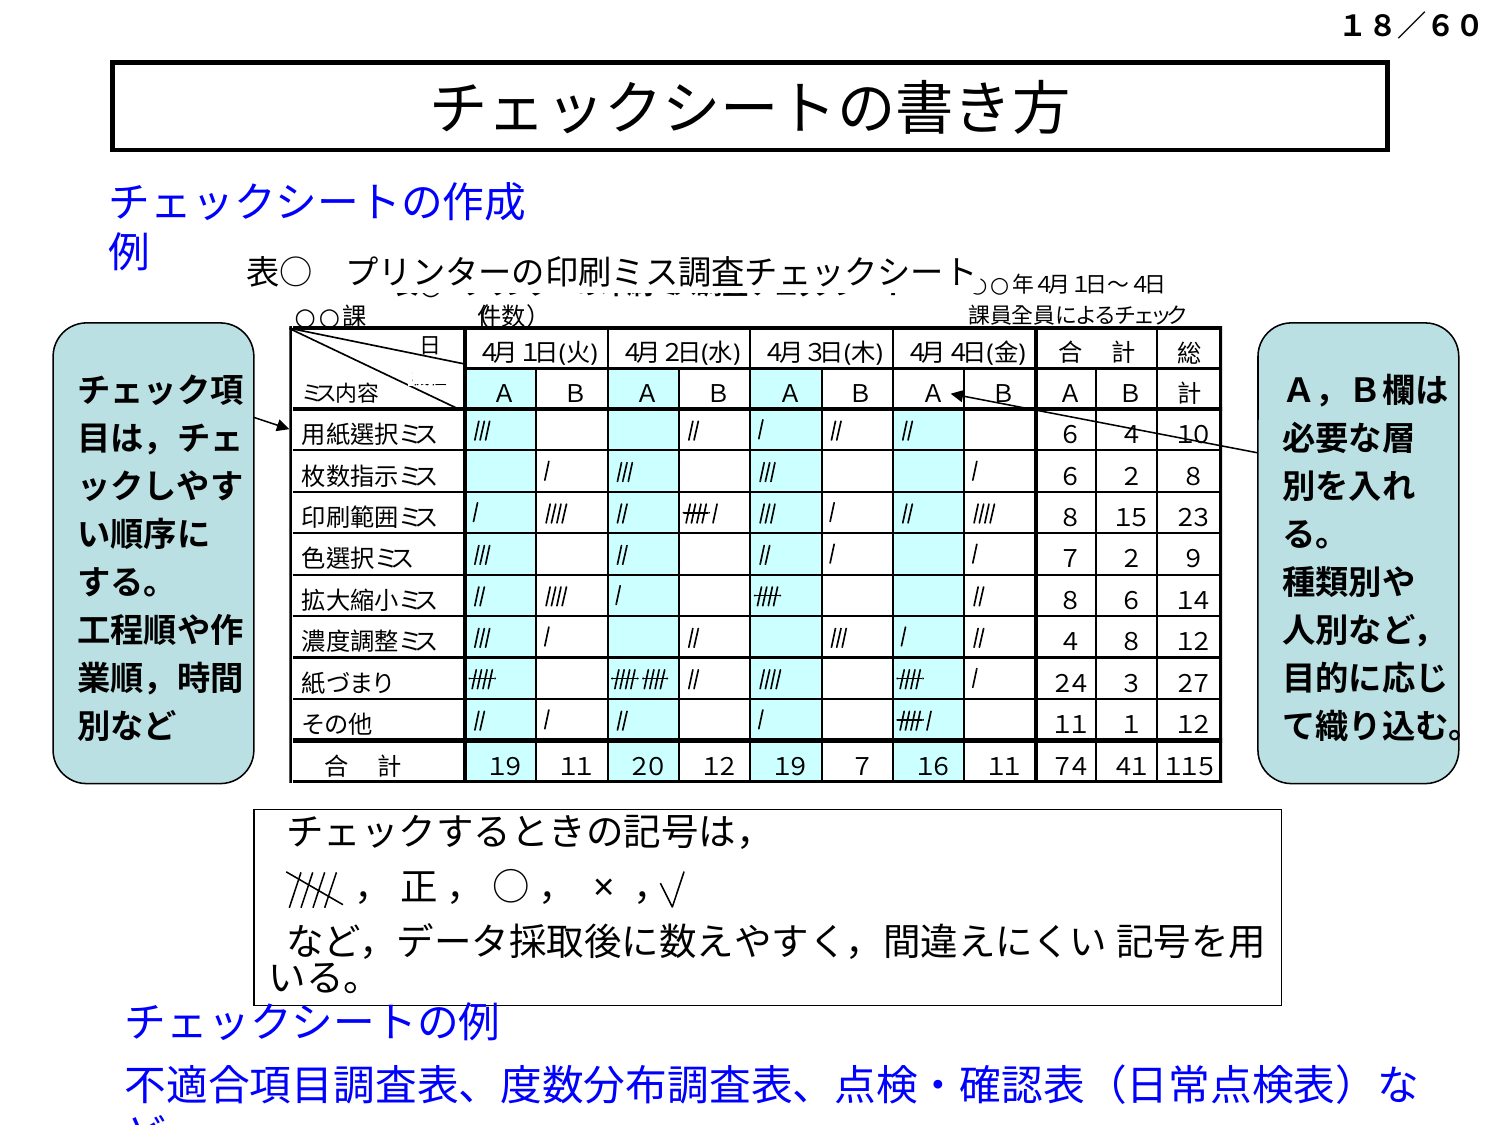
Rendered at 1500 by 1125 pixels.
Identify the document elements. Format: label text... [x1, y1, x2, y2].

text_box チェックシートの作成例 [94, 168, 567, 283]
text_box チェックシートの例 不適合項目調査表、度数分布調査表、点検・確認表（日常点検表）など [110, 988, 1459, 1125]
text_box チェック項 目は，チェ ックしやす い順序に する。 工程順や作 業順，時間 別など [53, 322, 254, 784]
text_box Ａ，Ｂ欄は 必要な層 別を入れ る。 種類別や 人別など， 目的に応じ て織り込む。 [1257, 322, 1459, 784]
text_box [253, 417, 283, 432]
text_box 表○ プリンターの印刷ミス調査チェックシート [243, 251, 981, 293]
text_box [660, 871, 685, 907]
text_box １８／６０ [1324, 0, 1500, 85]
title チェックシートの書き方 [112, 62, 1388, 150]
text_box チェックするときの記号は， ， 正 ， ○ ， × ， など，データ採取後に数えやすく，間違えにくい 記号を用いる。 [253, 809, 1282, 988]
picture [288, 263, 1223, 784]
